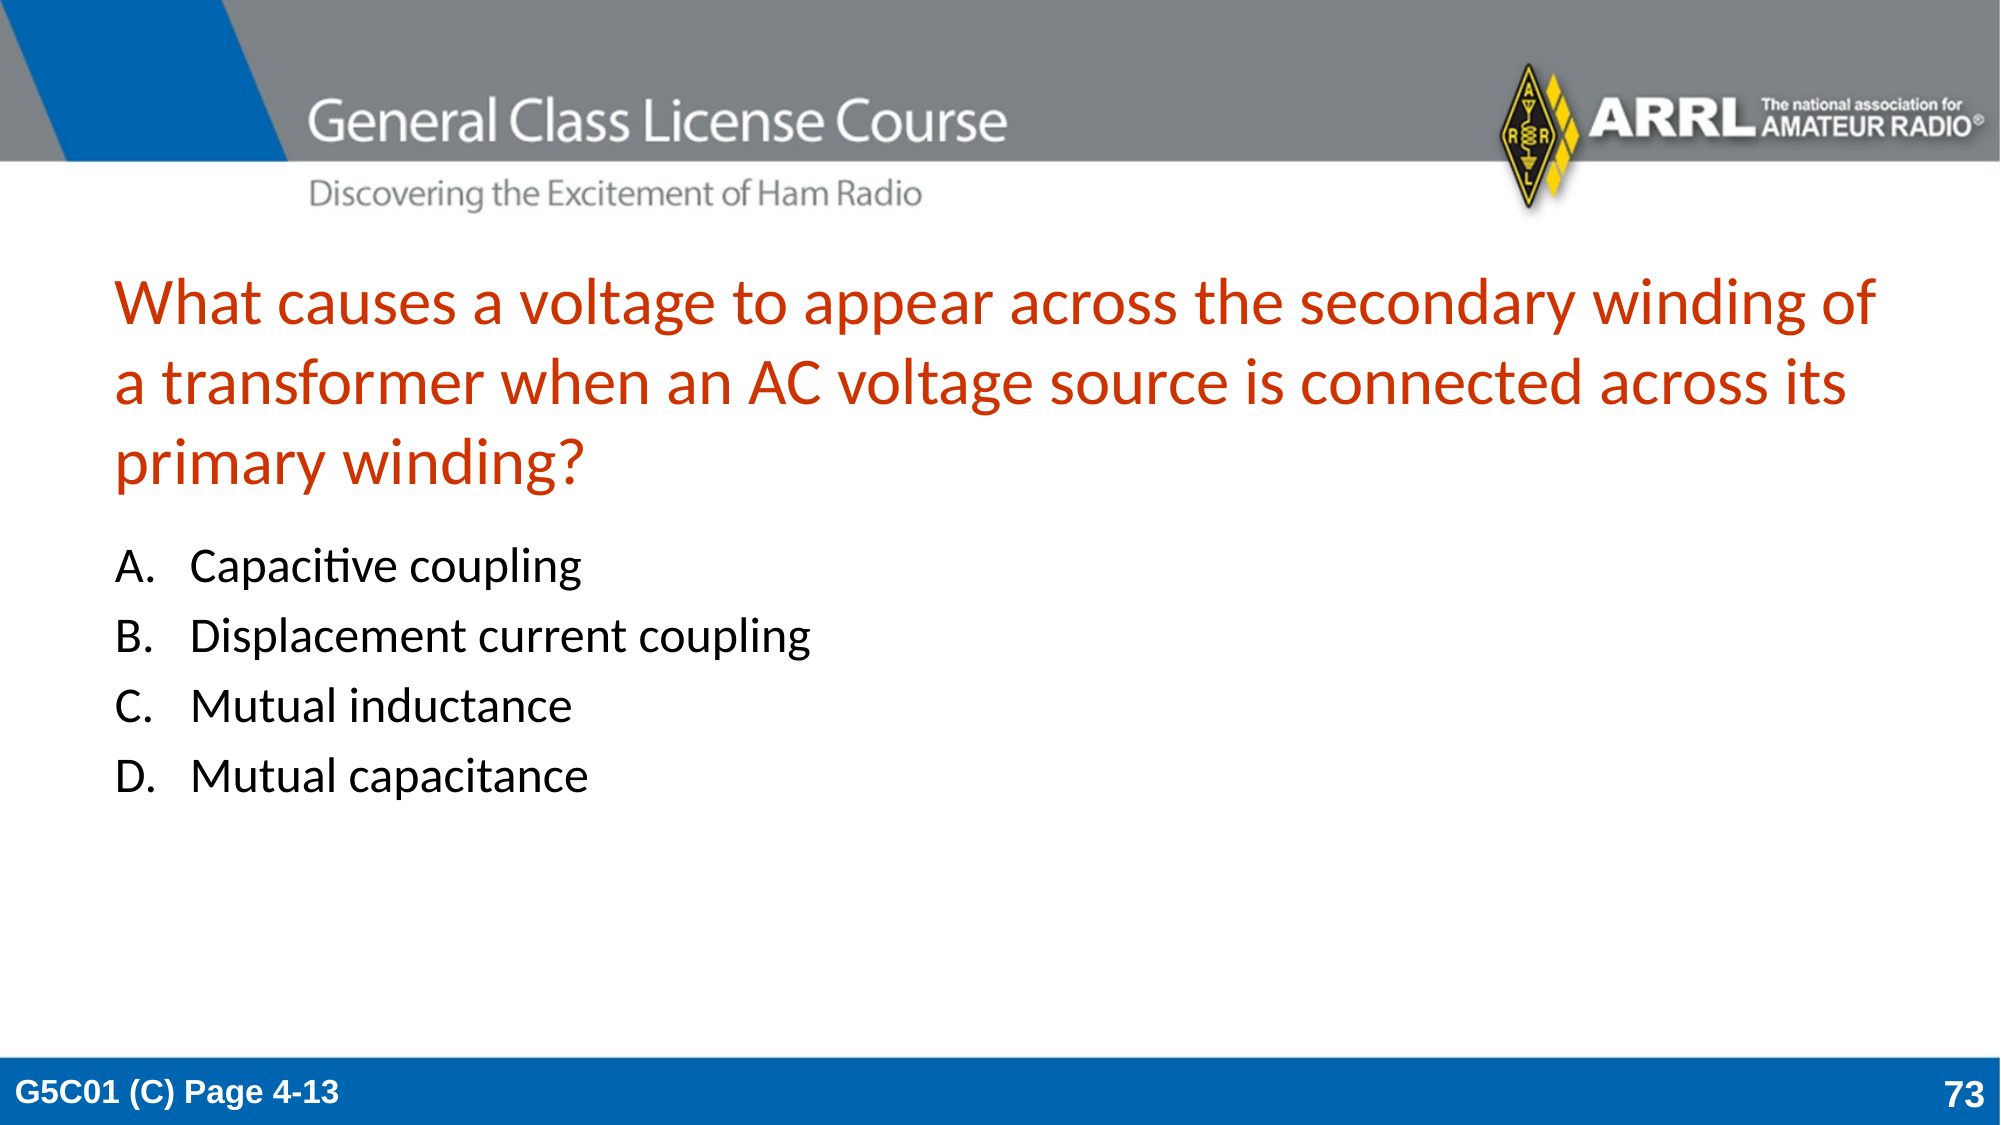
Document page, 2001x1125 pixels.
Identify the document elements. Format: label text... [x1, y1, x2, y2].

text_box G5C01 (C) Page 4-13 [0, 1062, 1313, 1118]
title What causes a voltage to appear across the secondary winding of a transformer when an AC voltage source is connected across its primary winding? [99, 249, 1900, 388]
picture [0, 0, 2001, 1125]
list Capacitive coupling Displacement current coupling Mutual inductance Mutual capacitance [99, 525, 1900, 1005]
text_box 73 [1875, 1062, 2000, 1123]
